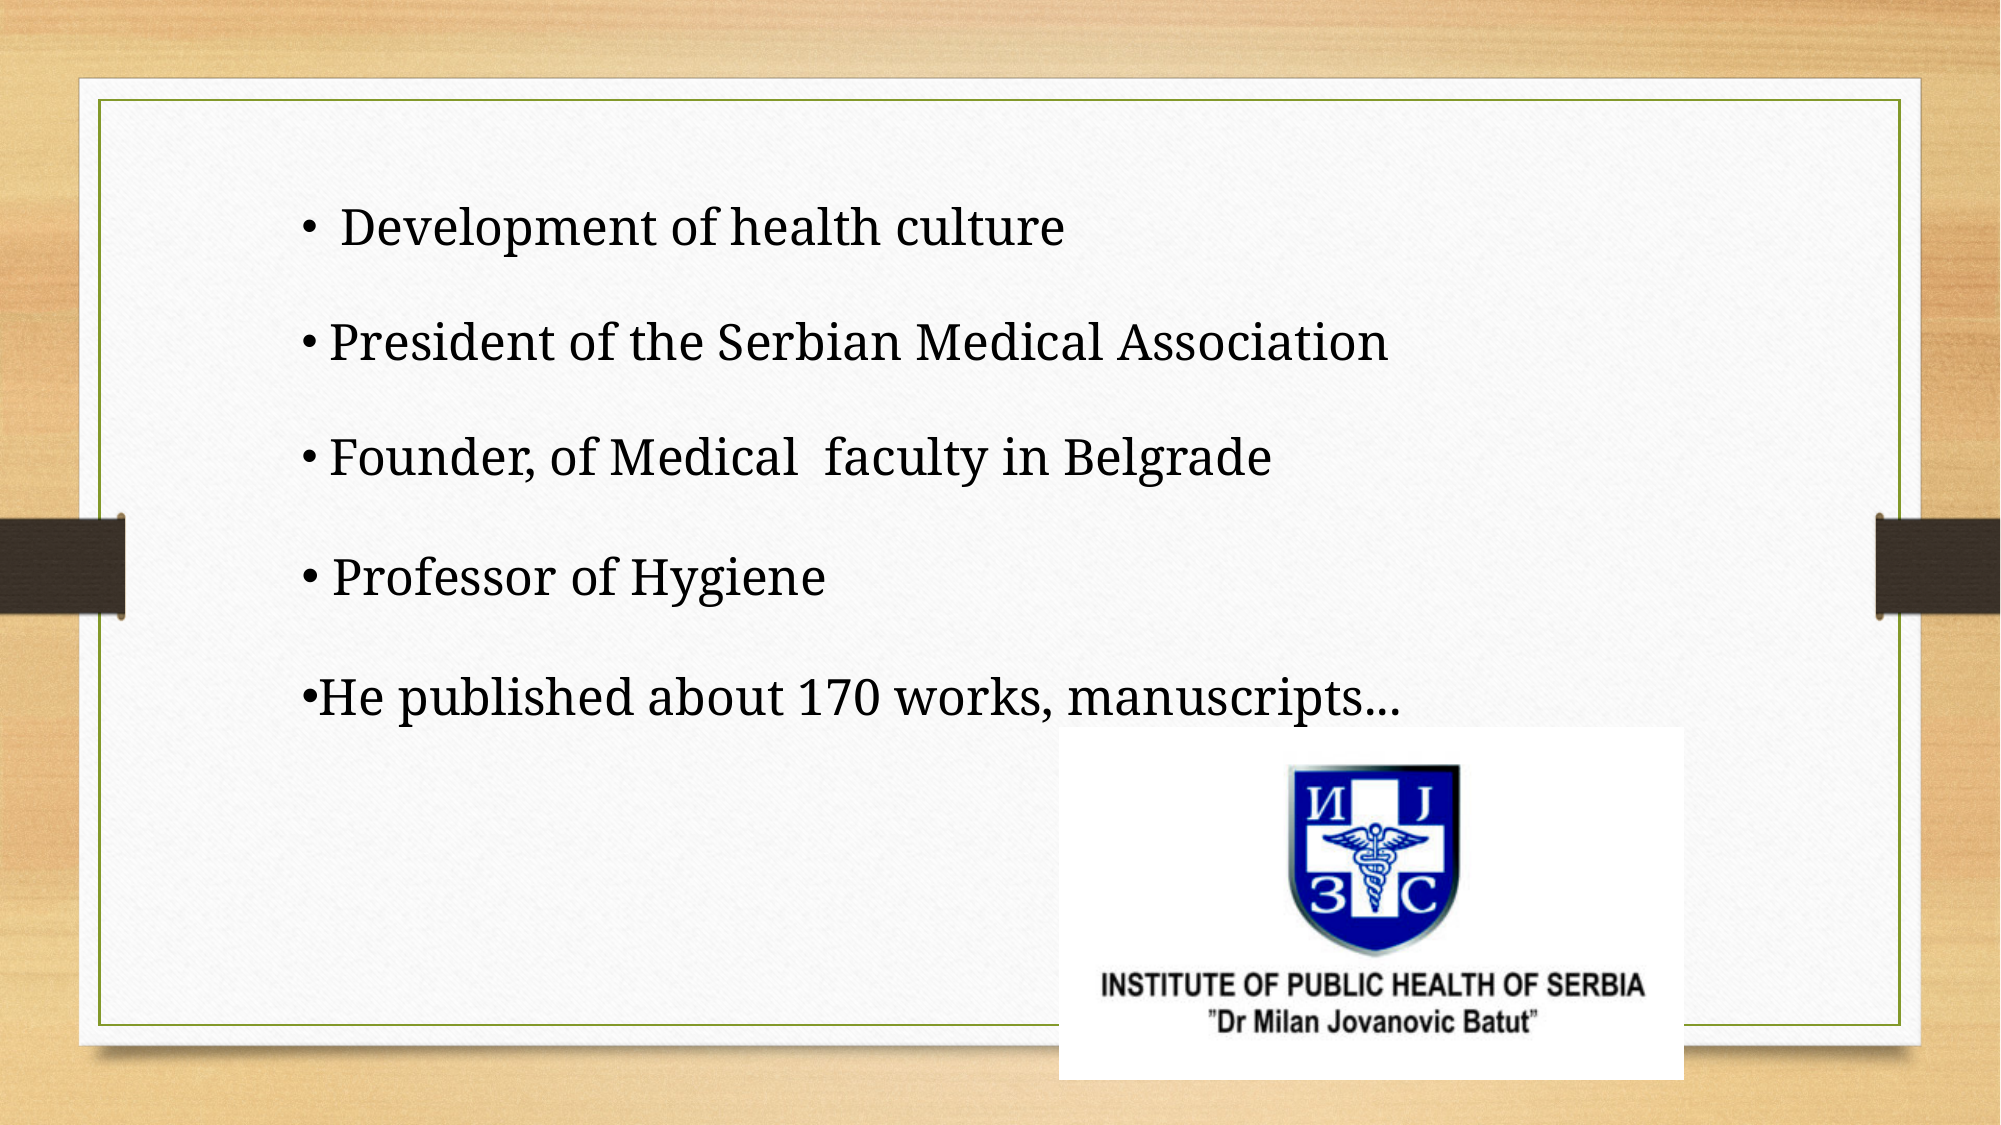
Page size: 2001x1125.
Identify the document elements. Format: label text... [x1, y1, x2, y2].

picture [0, 0, 2001, 1125]
text_box [275, 0, 745, 138]
text_box Development of health culture President of the Serbian Medical Association Founder, of Medical faculty in Belgrade Professor of Hygiene He published about 170 works, manuscripts... [286, 78, 1544, 903]
